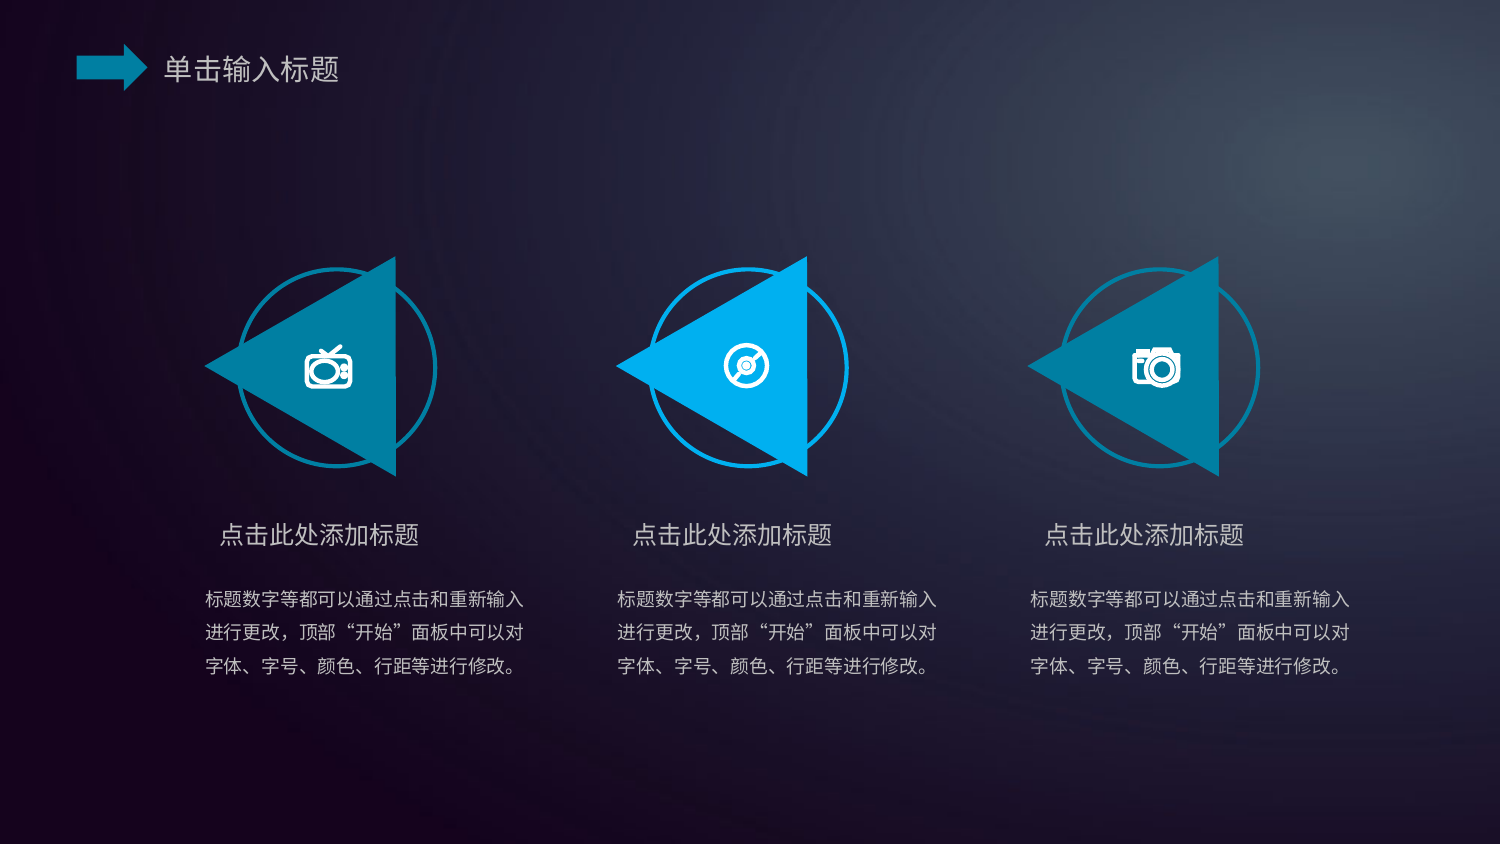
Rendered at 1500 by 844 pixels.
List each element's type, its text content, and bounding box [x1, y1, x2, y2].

text_box [1025, 254, 1222, 479]
text_box [238, 389, 368, 469]
text_box 标题数字等都可以通过点击和重新输入进行更改，顶部“开始”面板中可以对字体、字号、颜色、行距等进行修改。 [598, 570, 957, 683]
text_box 点击此处添加标题 [621, 513, 844, 556]
text_box [239, 267, 364, 343]
text_box 标题数字等都可以通过点击和重新输入进行更改，顶部“开始”面板中可以对字体、字号、颜色、行距等进行修改。 [1010, 570, 1370, 683]
text_box [649, 389, 779, 469]
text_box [306, 346, 351, 387]
text_box [1221, 288, 1261, 448]
text_box 点击此处添加标题 [1033, 513, 1257, 556]
text_box [650, 267, 776, 343]
picture [0, 0, 1500, 844]
text_box [1062, 267, 1187, 343]
text_box [613, 254, 810, 479]
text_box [1134, 349, 1179, 386]
text_box [398, 288, 438, 448]
text_box [810, 288, 849, 448]
text_box [1061, 389, 1191, 469]
text_box [202, 254, 399, 479]
text_box 点击此处添加标题 [208, 513, 431, 556]
text_box 标题数字等都可以通过点击和重新输入进行更改，顶部“开始”面板中可以对字体、字号、颜色、行距等进行修改。 [185, 570, 544, 683]
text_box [725, 344, 768, 387]
